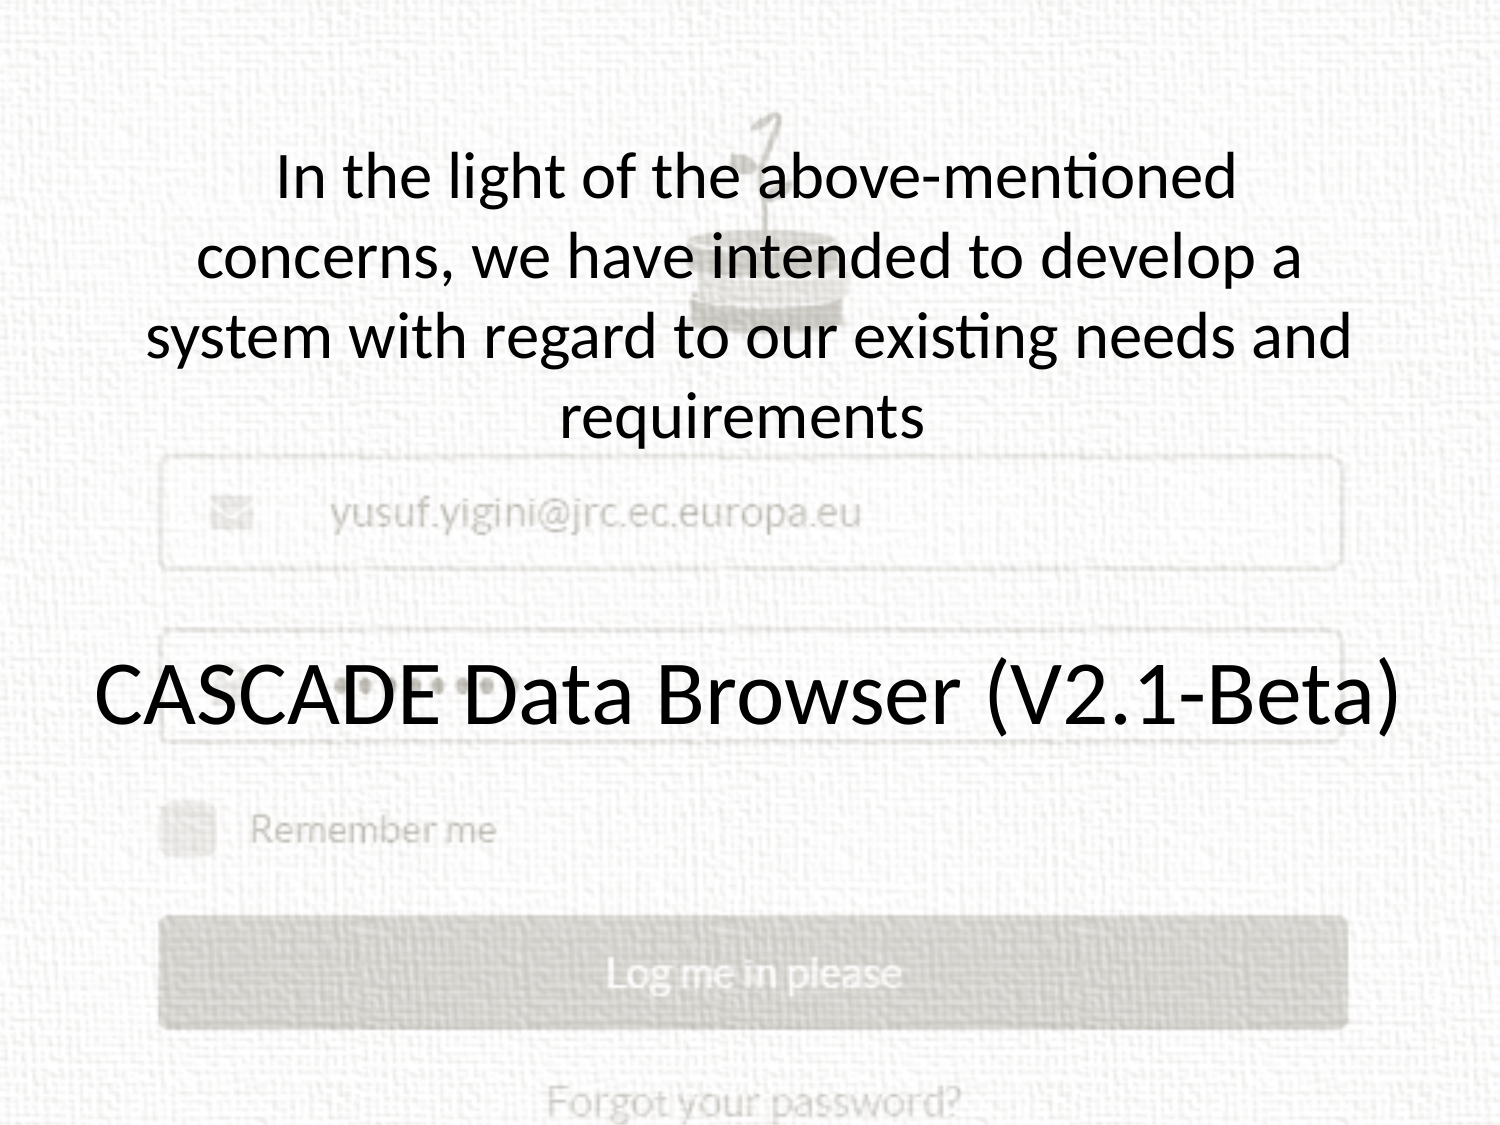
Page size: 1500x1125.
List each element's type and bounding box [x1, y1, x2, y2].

list [0, 0, 1500, 1125]
